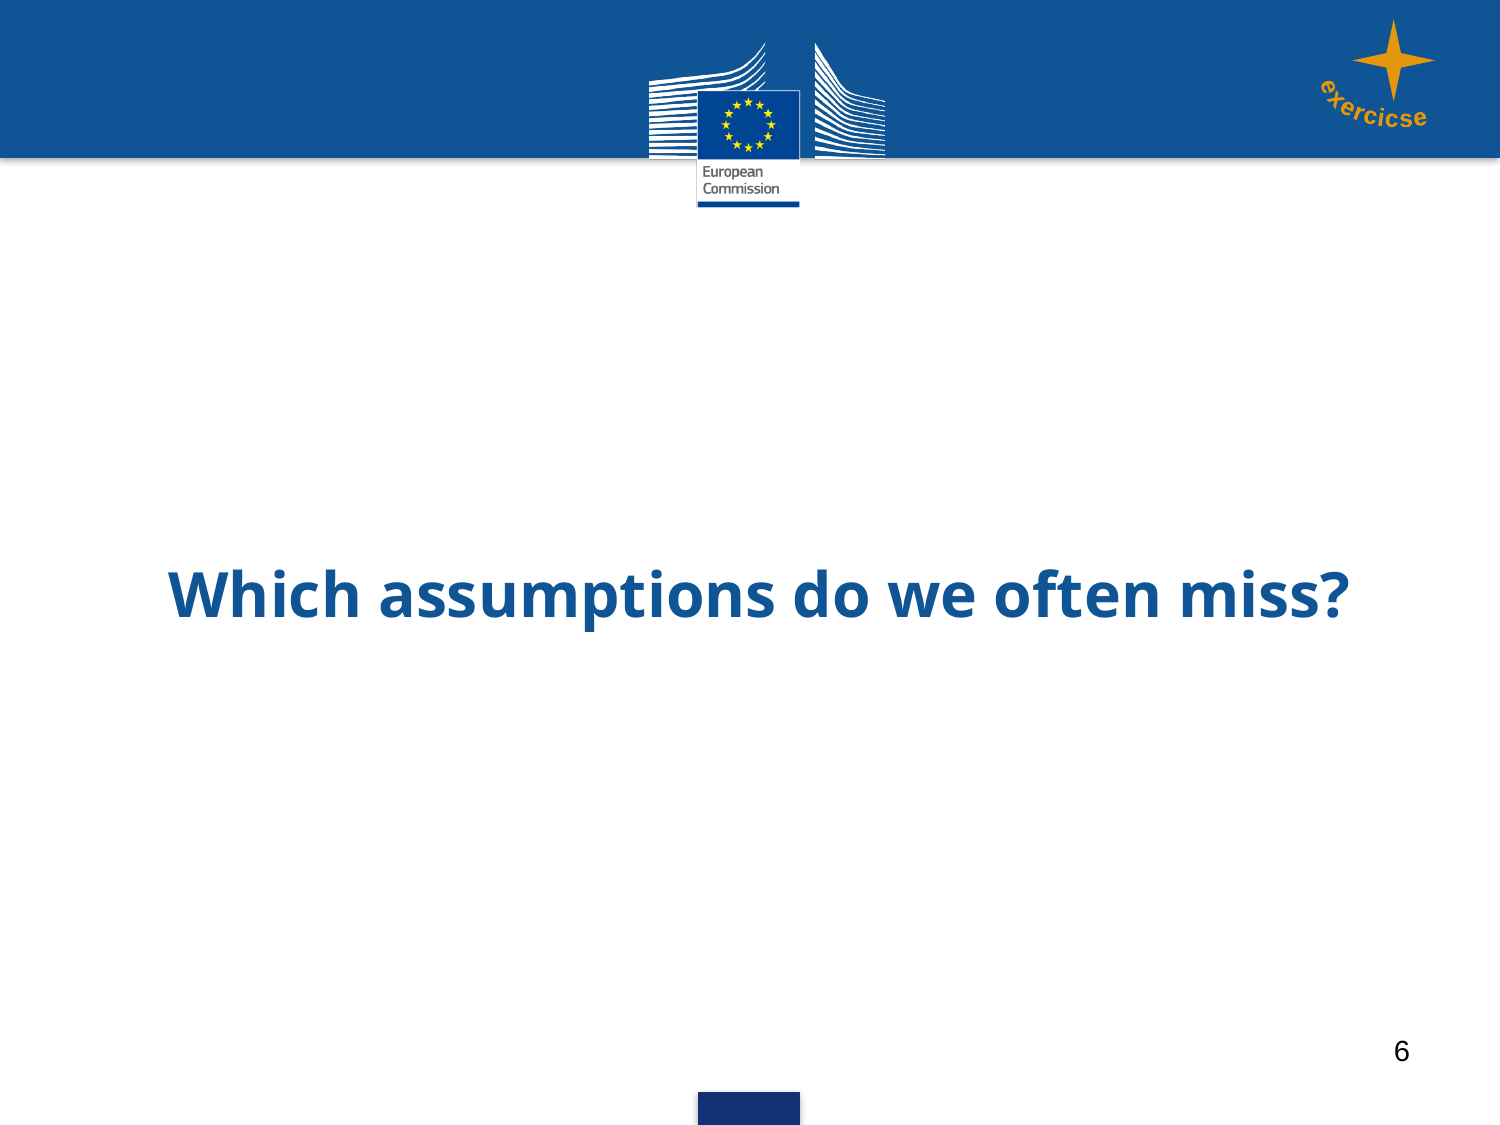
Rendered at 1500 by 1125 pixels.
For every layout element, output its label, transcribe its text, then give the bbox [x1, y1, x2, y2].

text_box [1328, 18, 1471, 119]
slide_number 6 [1074, 1024, 1426, 1103]
picture [649, 42, 885, 208]
title Which assumptions do we often miss? [84, 514, 1436, 670]
